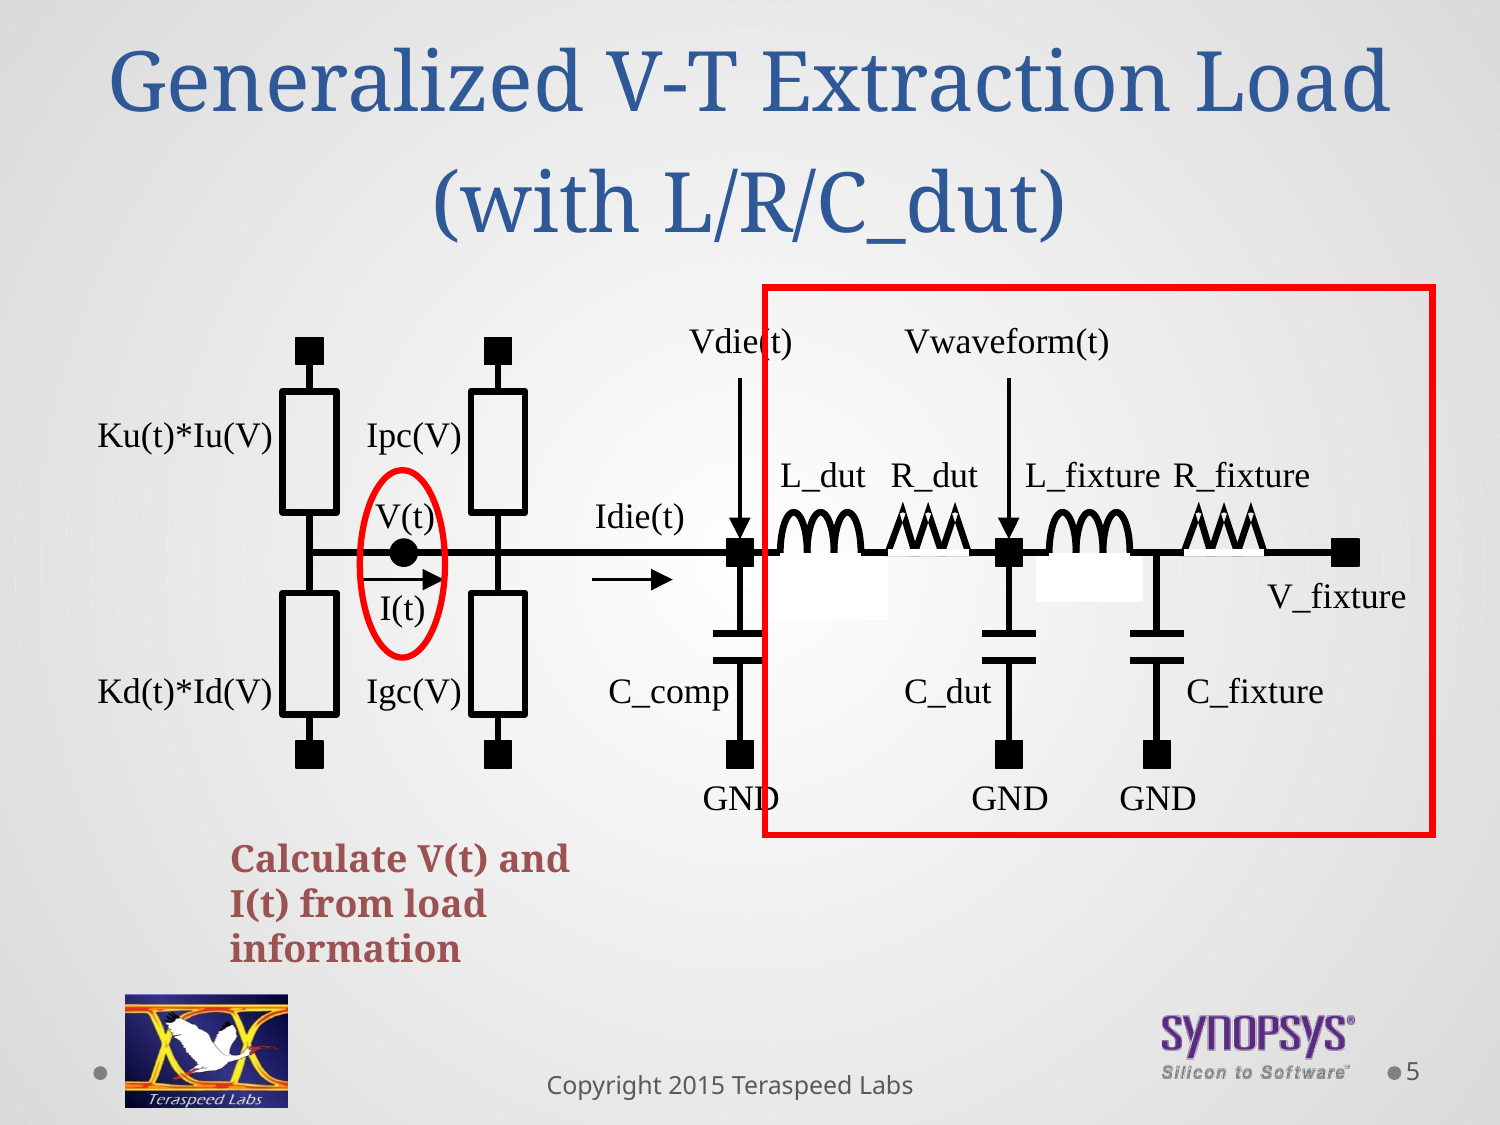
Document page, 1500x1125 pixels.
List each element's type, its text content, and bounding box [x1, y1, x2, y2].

footer Copyright 2015 Teraspeed Labs [512, 1046, 956, 1122]
text_box [765, 287, 1433, 835]
picture [125, 994, 288, 1108]
title Generalized V-T Extraction Load (with L/R/C_dut) [75, 0, 1425, 263]
slide_number 5 [1401, 1042, 1494, 1103]
picture [80, 309, 1427, 829]
text_box Calculate V(t) and I(t) from load information [215, 836, 633, 978]
picture [1162, 1000, 1355, 1092]
